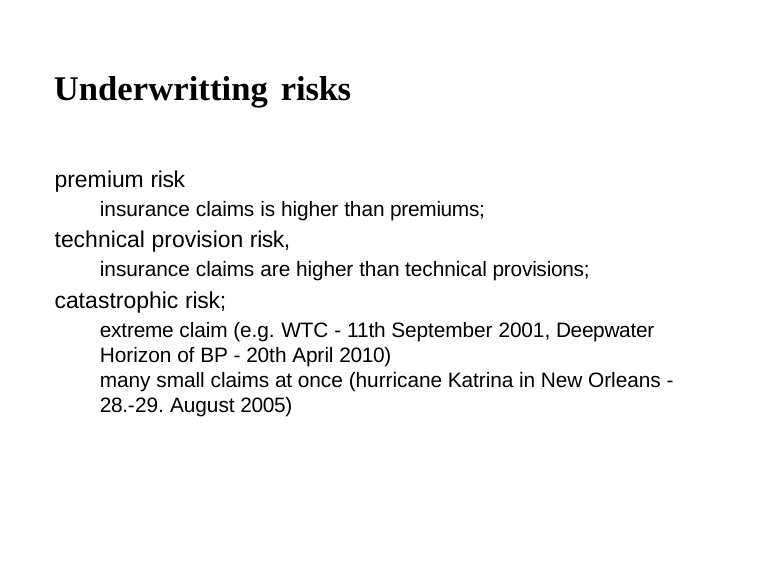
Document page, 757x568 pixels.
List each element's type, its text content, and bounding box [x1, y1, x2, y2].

text_box premium risk insurance claims is higher than premiums; technical provision risk, insurance claims are higher than technical provisions; catastrophic risk; extreme claim (e.g. WTC - 11th September 2001, Deepwater Horizon of BP - 20th April 2010) many small claims at once (hurricane Katrina in New Orleans - 28.-29. August 2005) [52, 158, 677, 417]
title Underwritting risks [51, 36, 705, 134]
